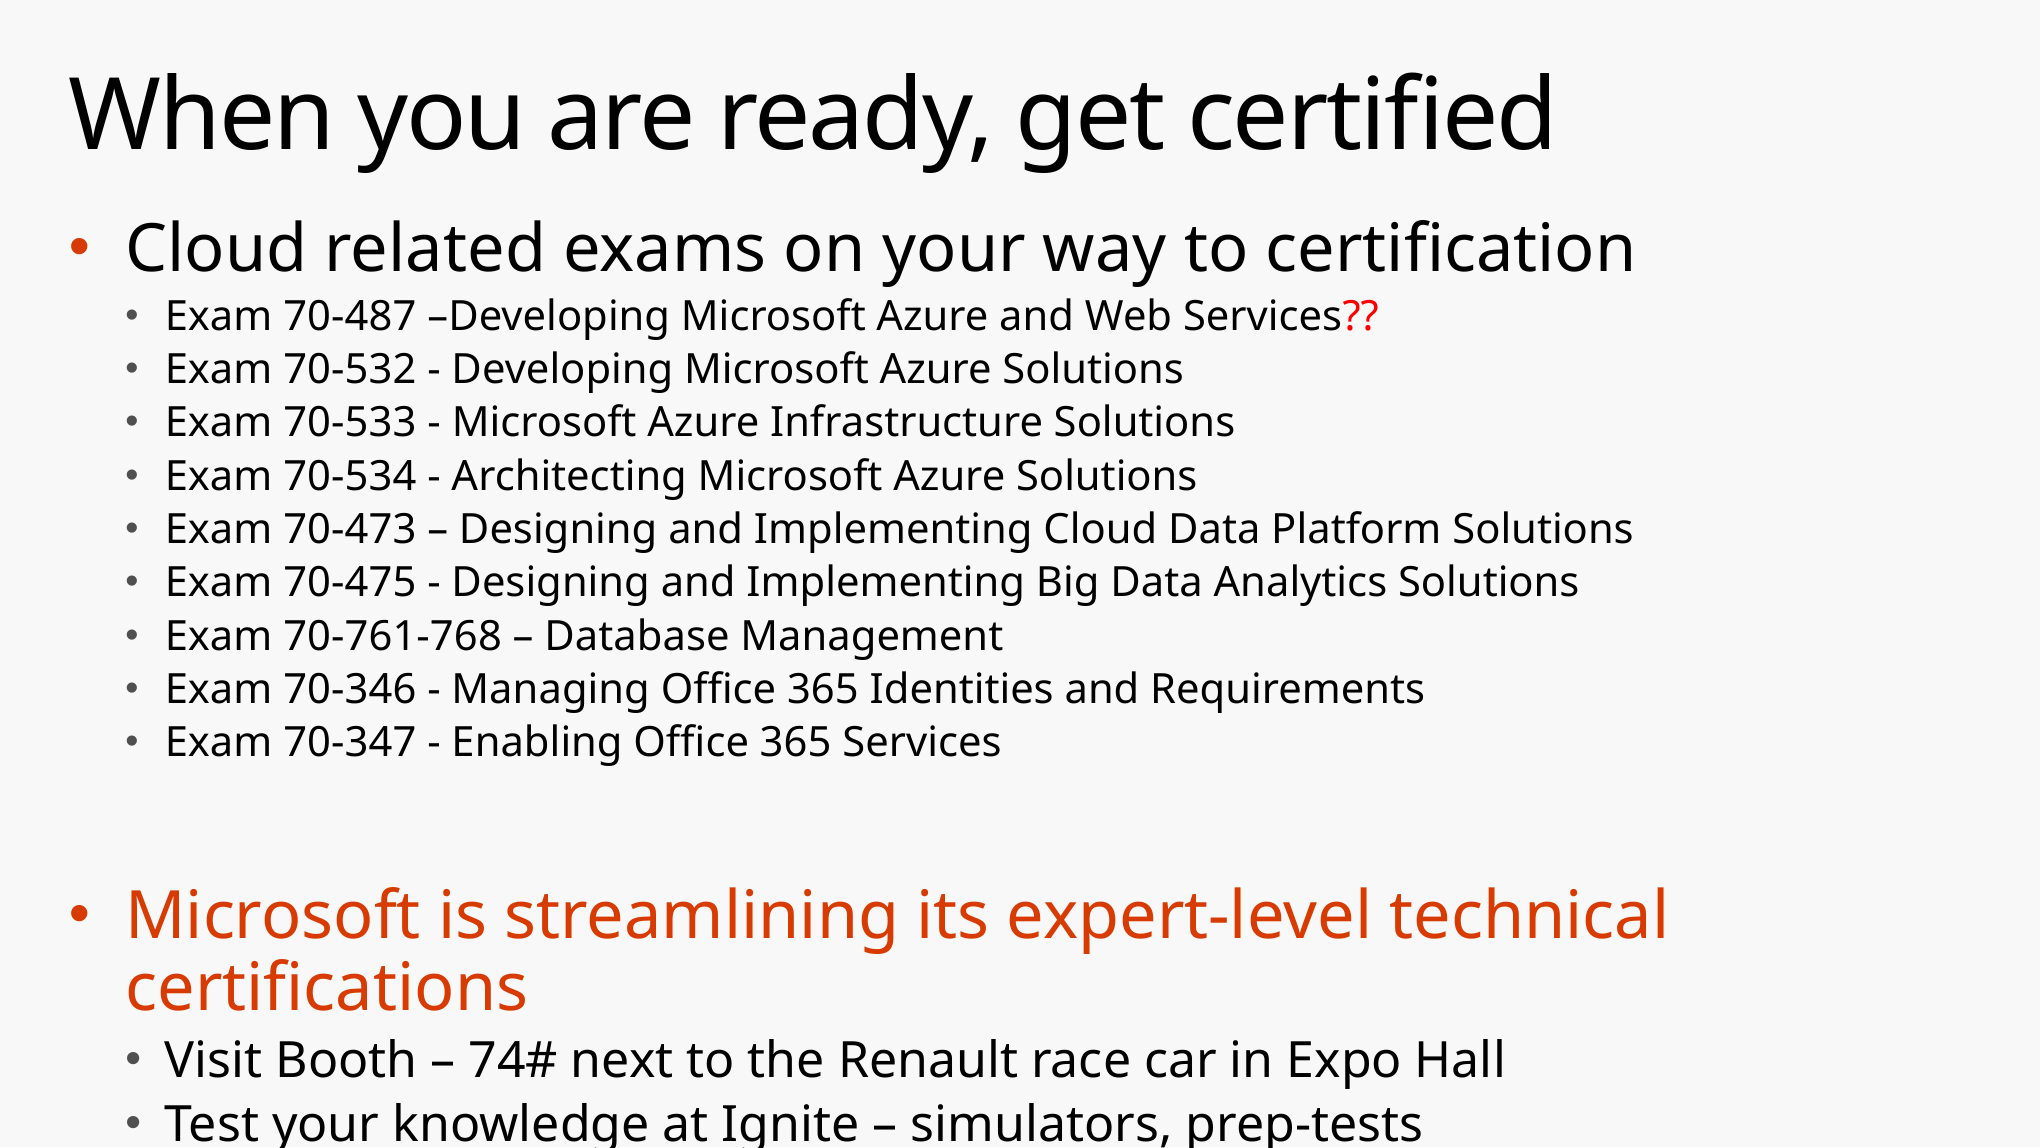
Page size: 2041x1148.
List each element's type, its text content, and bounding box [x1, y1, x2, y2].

title When you are ready, get certified [45, 48, 1996, 199]
list Cloud related exams on your way to certification Exam 70-487 –Developing Microsoft Azure and Web Services?? Exam 70-532 - Developing Microsoft Azure Solutions Exam 70-533 - Microsoft Azure Infrastructure Solutions Exam 70-534 - Architecting Microsoft Azure Solutions Exam 70-473 – Designing and Implementing Cloud Data Platform Solutions Exam 70-475 - Designing and Implementing Big Data Analytics Solutions Exam 70-761-768 – Database Management Exam 70-346 - Managing Office 365 Identities and Requirements Exam 70-347 - Enabling Office 365 Services Microsoft is streamlining its expert-level technical certifications Visit Booth – 74# next to the Renault race car in Expo Hall Test your knowledge at Ignite – simulators, prep-tests [45, 199, 1996, 1123]
